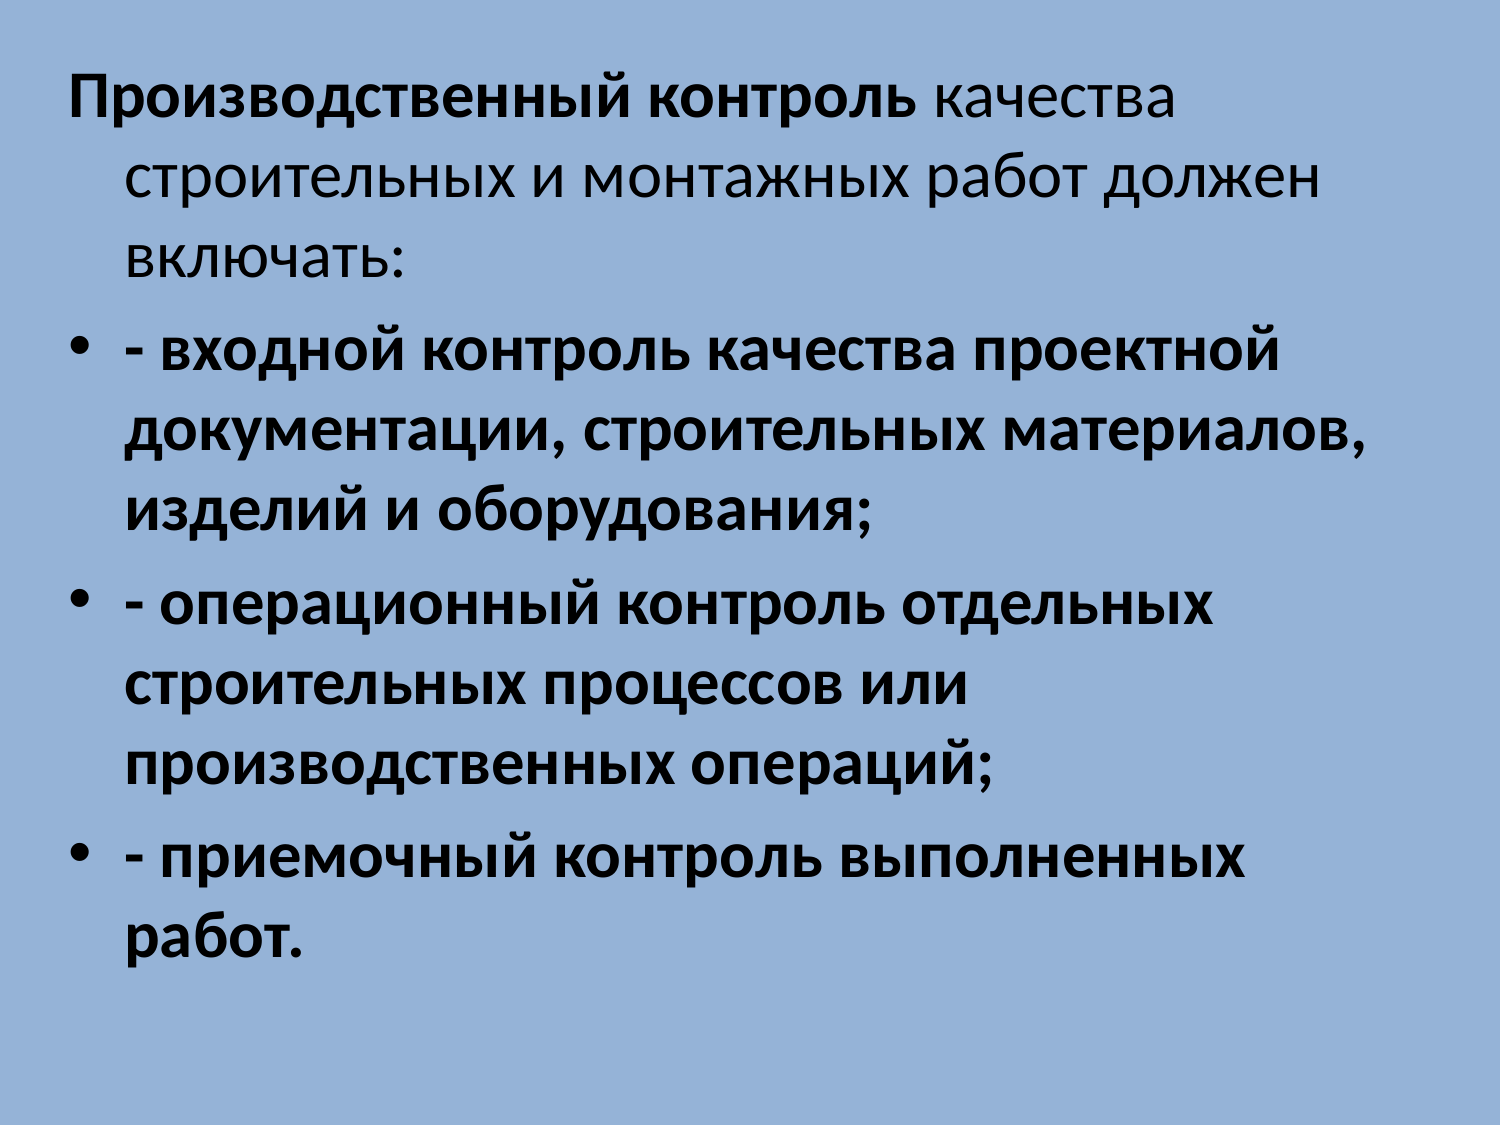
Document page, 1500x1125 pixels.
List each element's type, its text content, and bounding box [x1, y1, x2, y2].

list Производственный контроль качества строительных и монтажных работ должен включать: - входной контроль качества проектной документации, строительных материалов, изделий и оборудования; - операционный контроль отдельных строительных процессов или производственных операций; - приемочный контроль выполненных работ. [53, 42, 1425, 1005]
